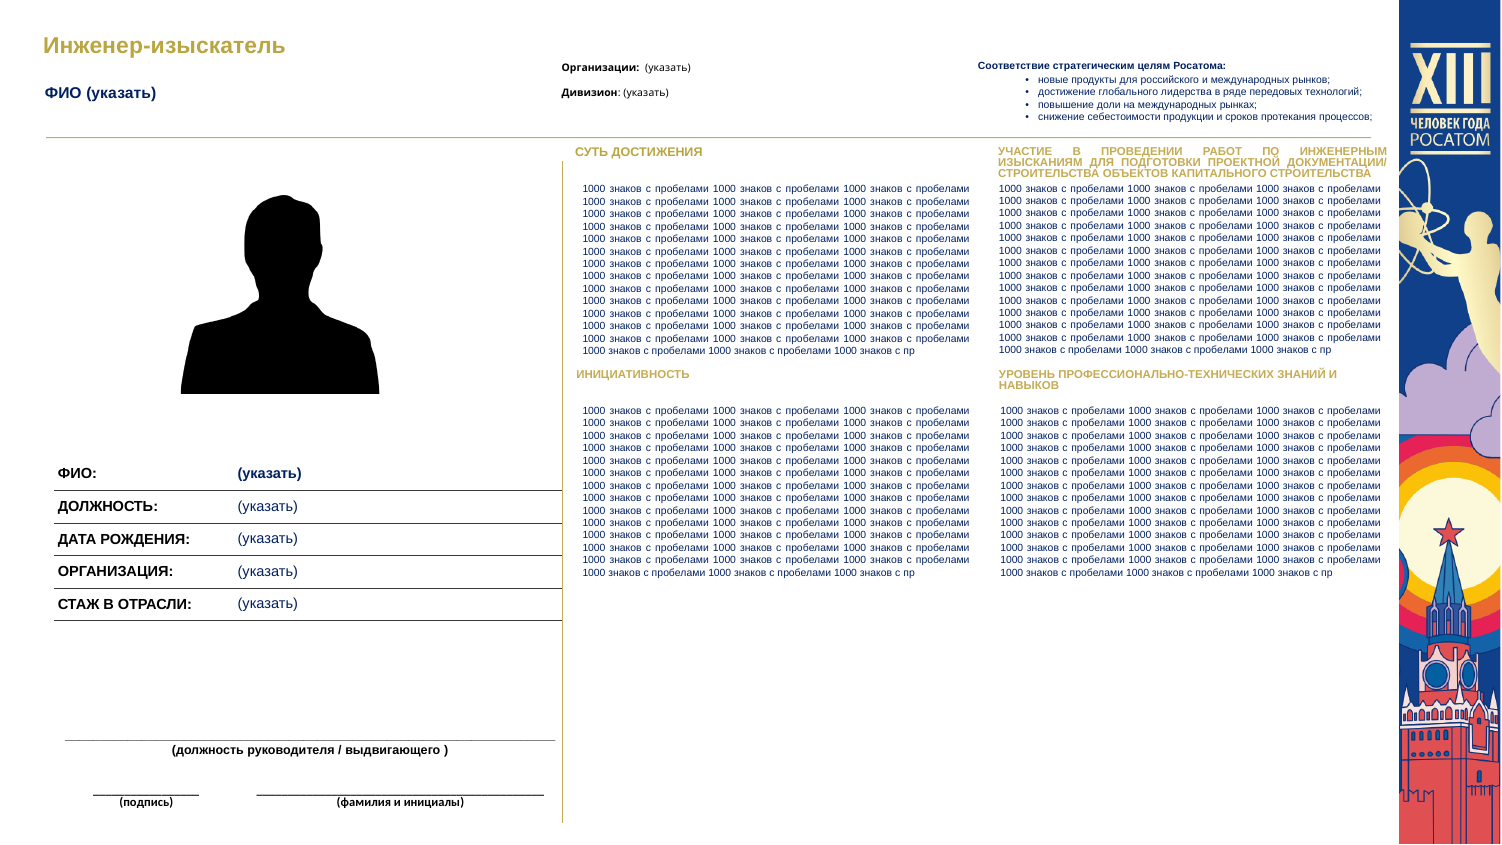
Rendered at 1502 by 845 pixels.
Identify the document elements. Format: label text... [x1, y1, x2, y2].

table_cell ДОЛЖНОСТЬ: [54, 491, 223, 523]
table_cell (указать) [223, 491, 562, 523]
table_header ФИО: [54, 458, 223, 490]
picture [0, 0, 1501, 844]
text_box ФИО (указать) [30, 79, 550, 110]
text_box УРОВЕНЬ ПРОФЕССИОНАЛЬНО-ТЕХНИЧЕСКИХ ЗНАНИЙ И НАВЫКОВ [984, 362, 1403, 399]
table_cell (указать) [223, 524, 562, 555]
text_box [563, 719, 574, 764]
text_box [180, 195, 380, 395]
text_box 1000 знаков с пробелами 1000 знаков с пробелами 1000 знаков с пробелами 1000 знаков с пробелами 1000 знаков с пробелами 1000 знаков с пробелами 1000 знаков с пробелами 1000 знаков с пробелами 1000 знаков с пробелами 1000 знаков с пробелами 1000 знаков с пробелами 1000 знаков с пробелами 1000 знаков с пробелами 1000 знаков с пробелами 1000 знаков с пробелами 1000 знаков с пробелами 1000 знаков с пробелами 1000 знаков с пробелами 1000 знаков с пробелами 1000 знаков с пробелами 1000 знаков с пробелами 1000 знаков с пробелами 1000 знаков с пробелами 1000 знаков с пробелами 1000 знаков с пробелами 1000 знаков с пробелами 1000 знаков с пробелами 1000 знаков с пробелами 1000 знаков с пробелами 1000 знаков с пробелами 1000 знаков с пробелами 1000 знаков с пробелами 1000 знаков с пробелами 1000 знаков с пробелами 1000 знаков с пробелами 1000 знаков с пробелами 1000 знаков с пробелами 1000 знаков с пробелами 1000 знаков с пробелами 1000 знаков с пробелами 1000 знаков с пробелами 1000 знаков с пр [984, 174, 1397, 364]
text_box 1000 знаков с пробелами 1000 знаков с пробелами 1000 знаков с пробелами 1000 знаков с пробелами 1000 знаков с пробелами 1000 знаков с пробелами 1000 знаков с пробелами 1000 знаков с пробелами 1000 знаков с пробелами 1000 знаков с пробелами 1000 знаков с пробелами 1000 знаков с пробелами 1000 знаков с пробелами 1000 знаков с пробелами 1000 знаков с пробелами 1000 знаков с пробелами 1000 знаков с пробелами 1000 знаков с пробелами 1000 знаков с пробелами 1000 знаков с пробелами 1000 знаков с пробелами 1000 знаков с пробелами 1000 знаков с пробелами 1000 знаков с пробелами 1000 знаков с пробелами 1000 знаков с пробелами 1000 знаков с пробелами 1000 знаков с пробелами 1000 знаков с пробелами 1000 знаков с пробелами 1000 знаков с пробелами 1000 знаков с пробелами 1000 знаков с пробелами 1000 знаков с пробелами 1000 знаков с пробелами 1000 знаков с пробелами 1000 знаков с пробелами 1000 знаков с пробелами 1000 знаков с пробелами 1000 знаков с пробелами 1000 знаков с пробелами 1000 знаков с пр [567, 174, 986, 365]
text_box 1000 знаков с пробелами 1000 знаков с пробелами 1000 знаков с пробелами 1000 знаков с пробелами 1000 знаков с пробелами 1000 знаков с пробелами 1000 знаков с пробелами 1000 знаков с пробелами 1000 знаков с пробелами 1000 знаков с пробелами 1000 знаков с пробелами 1000 знаков с пробелами 1000 знаков с пробелами 1000 знаков с пробелами 1000 знаков с пробелами 1000 знаков с пробелами 1000 знаков с пробелами 1000 знаков с пробелами 1000 знаков с пробелами 1000 знаков с пробелами 1000 знаков с пробелами 1000 знаков с пробелами 1000 знаков с пробелами 1000 знаков с пробелами 1000 знаков с пробелами 1000 знаков с пробелами 1000 знаков с пробелами 1000 знаков с пробелами 1000 знаков с пробелами 1000 знаков с пробелами 1000 знаков с пробелами 1000 знаков с пробелами 1000 знаков с пробелами 1000 знаков с пробелами 1000 знаков с пробелами 1000 знаков с пробелами 1000 знаков с пробелами 1000 знаков с пробелами 1000 знаков с пробелами 1000 знаков с пробелами 1000 знаков с пробелами 1000 знаков с пр [567, 396, 985, 586]
text_box 1000 знаков с пробелами 1000 знаков с пробелами 1000 знаков с пробелами 1000 знаков с пробелами 1000 знаков с пробелами 1000 знаков с пробелами 1000 знаков с пробелами 1000 знаков с пробелами 1000 знаков с пробелами 1000 знаков с пробелами 1000 знаков с пробелами 1000 знаков с пробелами 1000 знаков с пробелами 1000 знаков с пробелами 1000 знаков с пробелами 1000 знаков с пробелами 1000 знаков с пробелами 1000 знаков с пробелами 1000 знаков с пробелами 1000 знаков с пробелами 1000 знаков с пробелами 1000 знаков с пробелами 1000 знаков с пробелами 1000 знаков с пробелами 1000 знаков с пробелами 1000 знаков с пробелами 1000 знаков с пробелами 1000 знаков с пробелами 1000 знаков с пробелами 1000 знаков с пробелами 1000 знаков с пробелами 1000 знаков с пробелами 1000 знаков с пробелами 1000 знаков с пробелами 1000 знаков с пробелами 1000 знаков с пробелами 1000 знаков с пробелами 1000 знаков с пробелами 1000 знаков с пробелами 1000 знаков с пробелами 1000 знаков с пробелами 1000 знаков с пр [985, 396, 1397, 586]
table_cell ДАТА РОЖДЕНИЯ: [54, 524, 223, 555]
text_box ИНИЦИАТИВНОСТЬ [563, 362, 981, 388]
table_cell СТАЖ В ОТРАСЛИ: [54, 589, 223, 620]
table_header ______________________________________________ (фамилия и инициалы) [239, 777, 562, 822]
table_cell ОРГАНИЗАЦИЯ: [54, 556, 223, 588]
table_header _________________ (подпись) [54, 777, 239, 822]
table_cell (указать) [223, 589, 562, 620]
text_box УЧАСТИЕ В ПРОВЕДЕНИИ РАБОТ ПО ИНЖЕНЕРНЫМ ИЗЫСКАНИЯМ ДЛЯ ПОДГОТОВКИ ПРОЕКТНОЙ ДОКУМЕНТАЦИИ/ СТРОИТЕЛЬСТВА ОБЪЕКТОВ КАПИТАЛЬНОГО СТРОИТЕЛЬСТВА [983, 139, 1403, 187]
text_box Организации: (указать) Дивизион: (указать) [561, 60, 1010, 111]
table_header СУТЬ ДОСТИЖЕНИЯ [567, 138, 984, 168]
text_box Инженер-изыскатель [28, 23, 1402, 66]
table_cell (указать) [223, 556, 562, 588]
text_box Соответствие стратегическим целям Росатома: [963, 52, 1242, 80]
text_box ______________________________________________________________________ (должность руководителя / выдвигающего ) [46, 719, 562, 764]
table_header (указать) [223, 458, 562, 490]
text_box • новые продукты для российского и международных рынков; • достижение глобального лидерства в ряде передовых технологий; • повышение доли на международных рынках; • снижение себестоимости продукции и сроков протекания процессов; [1010, 65, 1394, 148]
